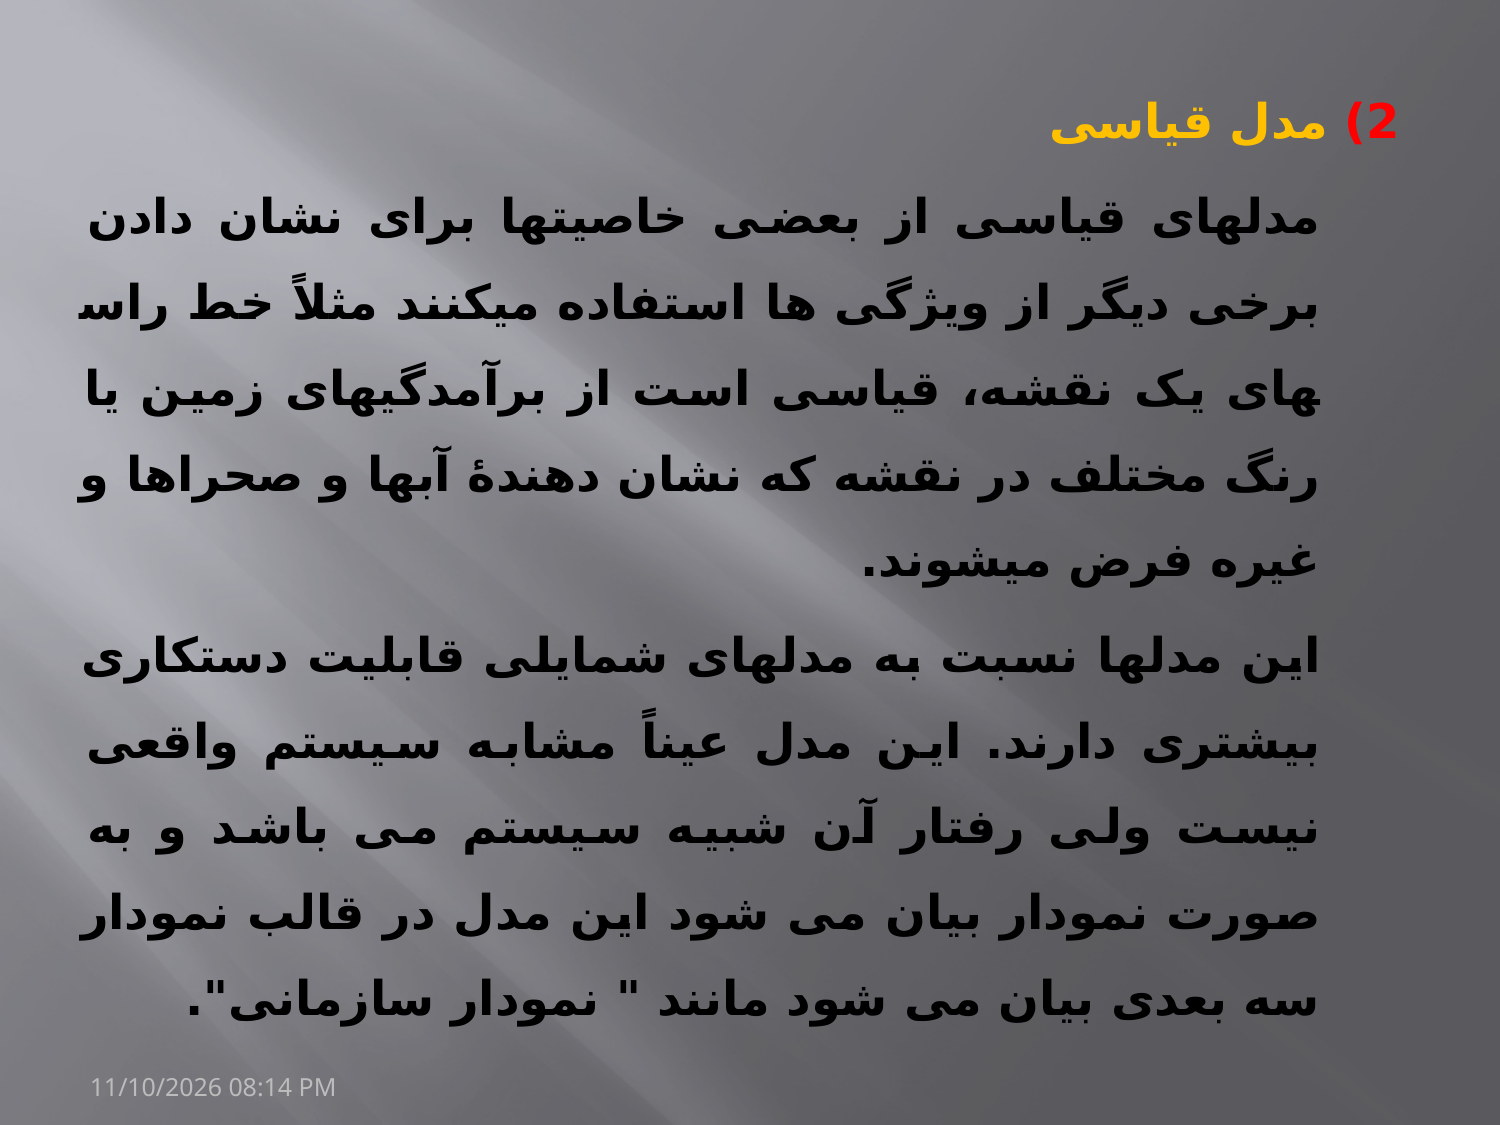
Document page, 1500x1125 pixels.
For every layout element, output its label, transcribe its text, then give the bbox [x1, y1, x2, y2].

list 2) مدل قیاسی مدل­های قیاسی از بعضی خاصیت­ها برای نشان دادن برخی دیگر از ویژگی ها استفاده می­کنند مثلاً خط راس­های یک نقشه، قیاسی است از برآمدگی­های زمین یا رنگ مختلف در نقشه که نشان دهندۀ آب­ها و صحراها و غیره فرض می­شوند. این مدل­ها نسبت به مدل­های شمایلی قابلیت دستکاری بیشتری دارند. این مدل عیناً مشابه سیستم واقعی نیست ولی رفتار آن شبیه سیستم می باشد و به صورت نمودار بیان می شود این مدل در قالب نمودار سه بعدی بیان می شود مانند " نمودار سازمانی". [64, 54, 1415, 1047]
slide_number 20/مارس/1 [75, 1052, 425, 1113]
